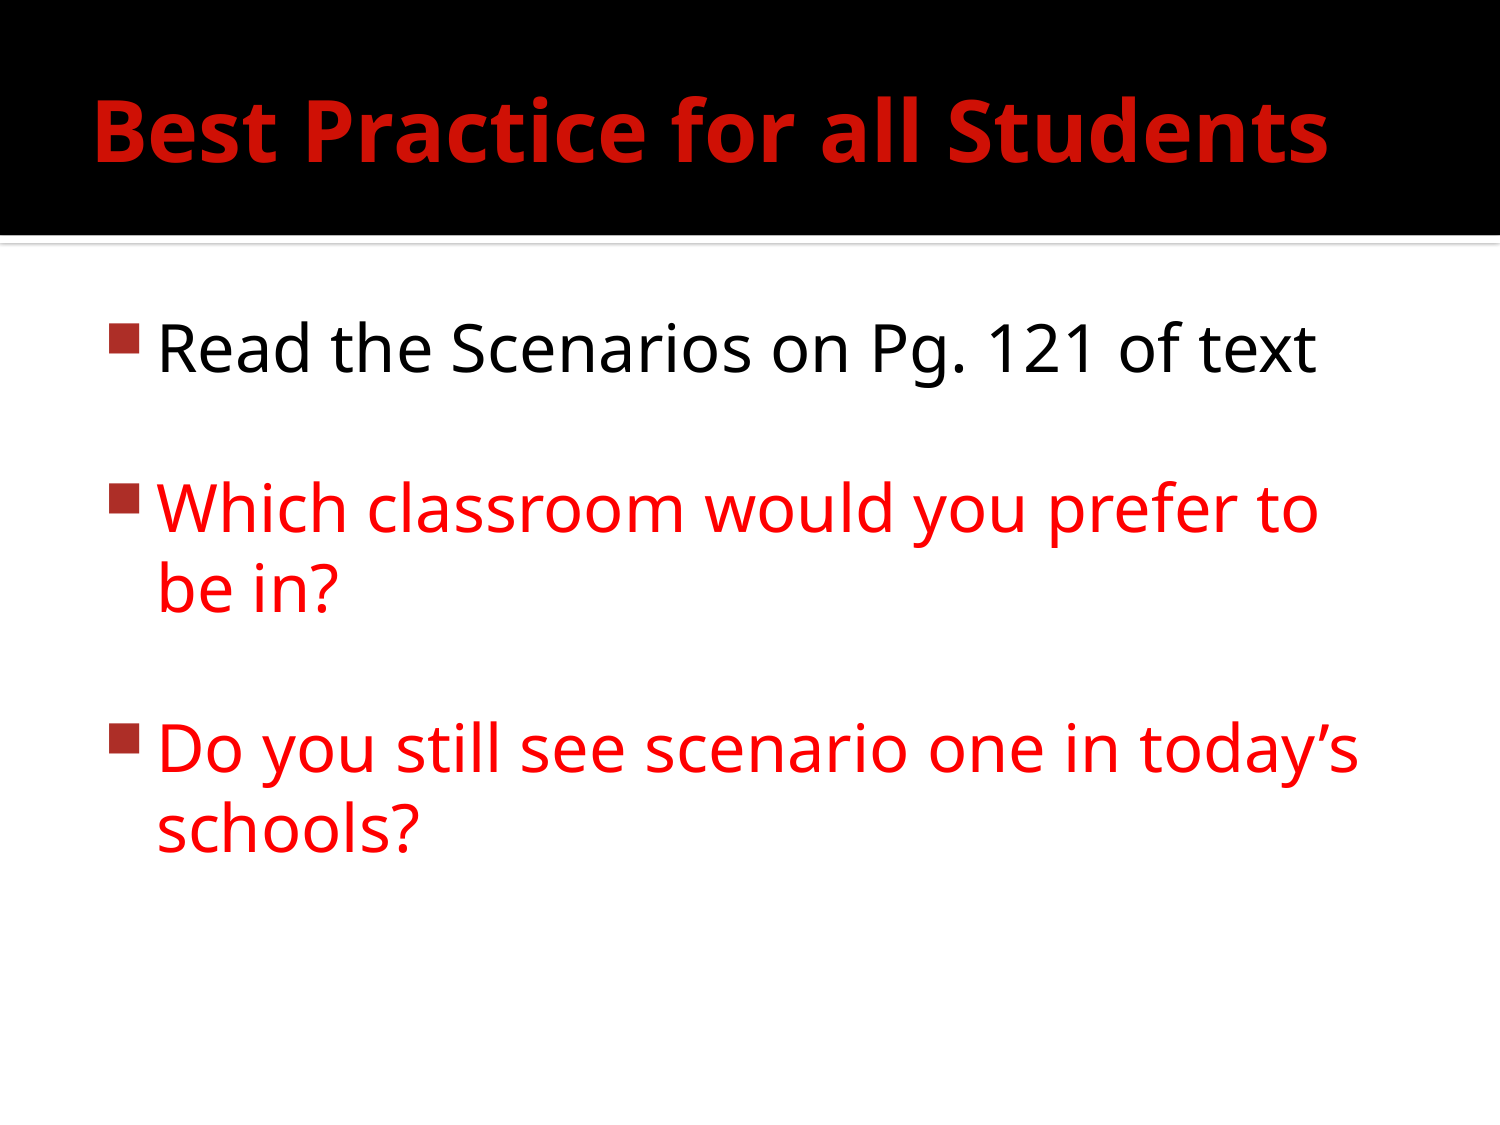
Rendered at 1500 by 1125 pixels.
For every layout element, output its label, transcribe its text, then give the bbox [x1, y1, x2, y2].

title Best Practice for all Students [75, 25, 1425, 231]
list Read the Scenarios on Pg. 121 of text Which classroom would you prefer to be in? Do you still see scenario one in today’s schools? [75, 291, 1425, 1050]
